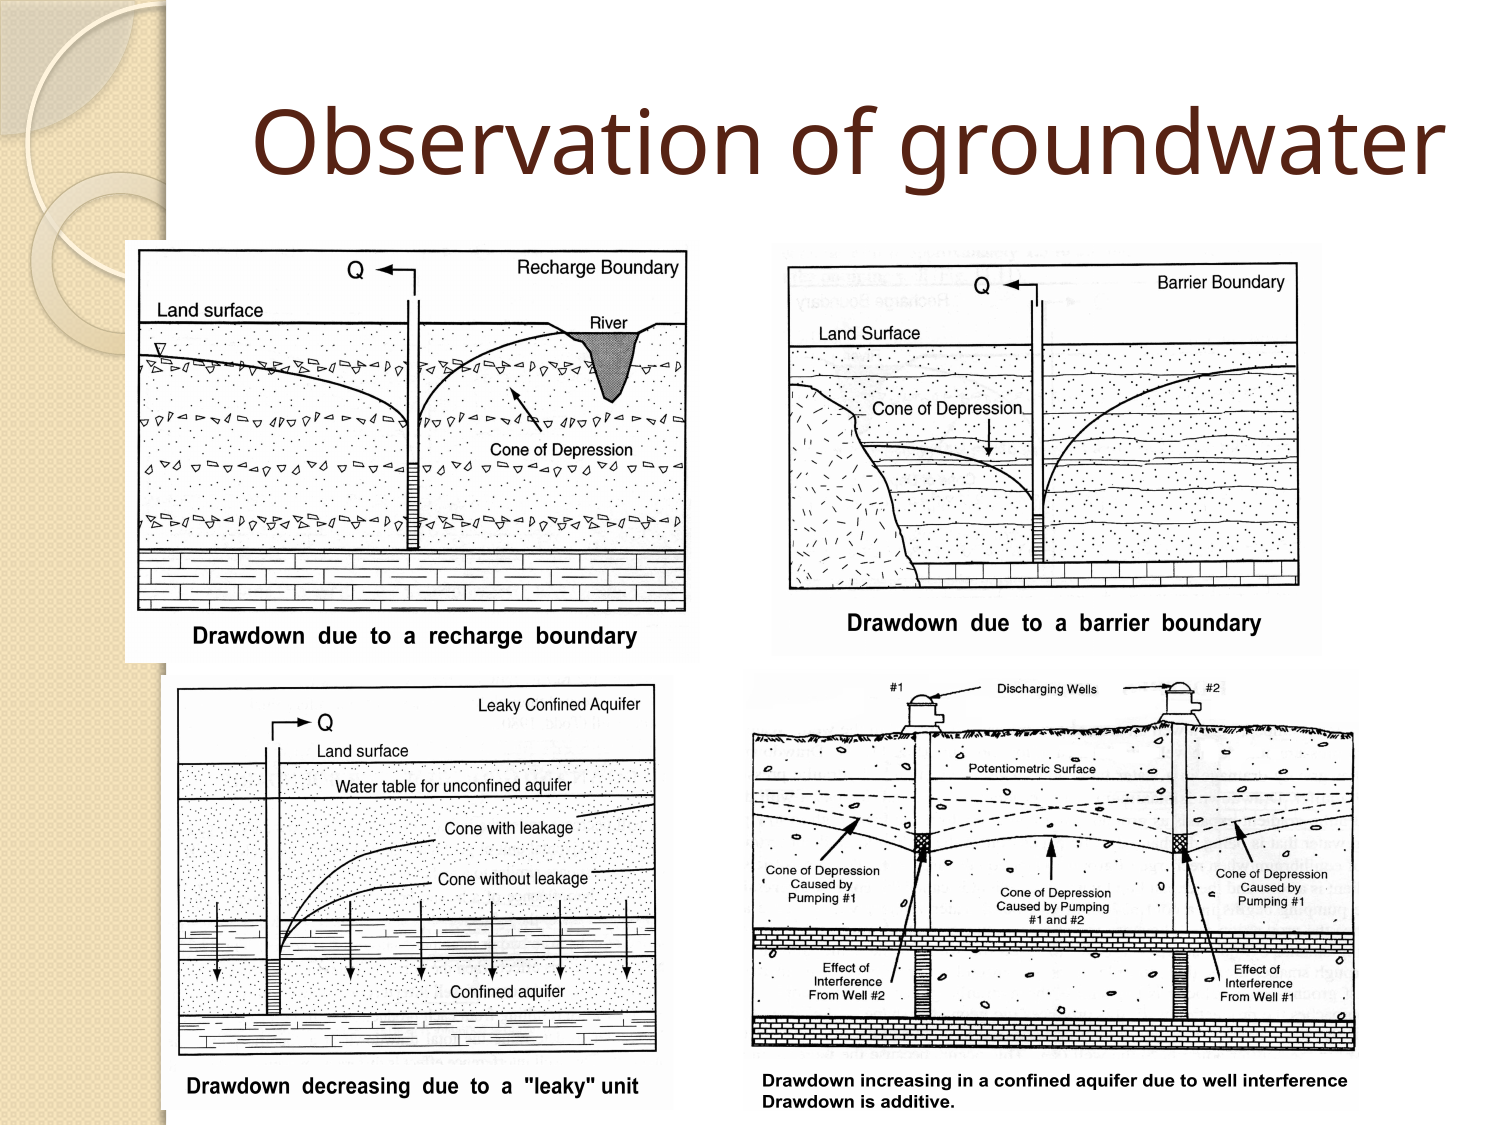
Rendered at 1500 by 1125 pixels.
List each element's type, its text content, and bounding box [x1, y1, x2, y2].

picture [771, 243, 1323, 656]
picture [160, 674, 674, 1110]
title Observation of groundwater [235, 45, 1466, 233]
picture [124, 240, 701, 663]
picture [743, 669, 1360, 1112]
